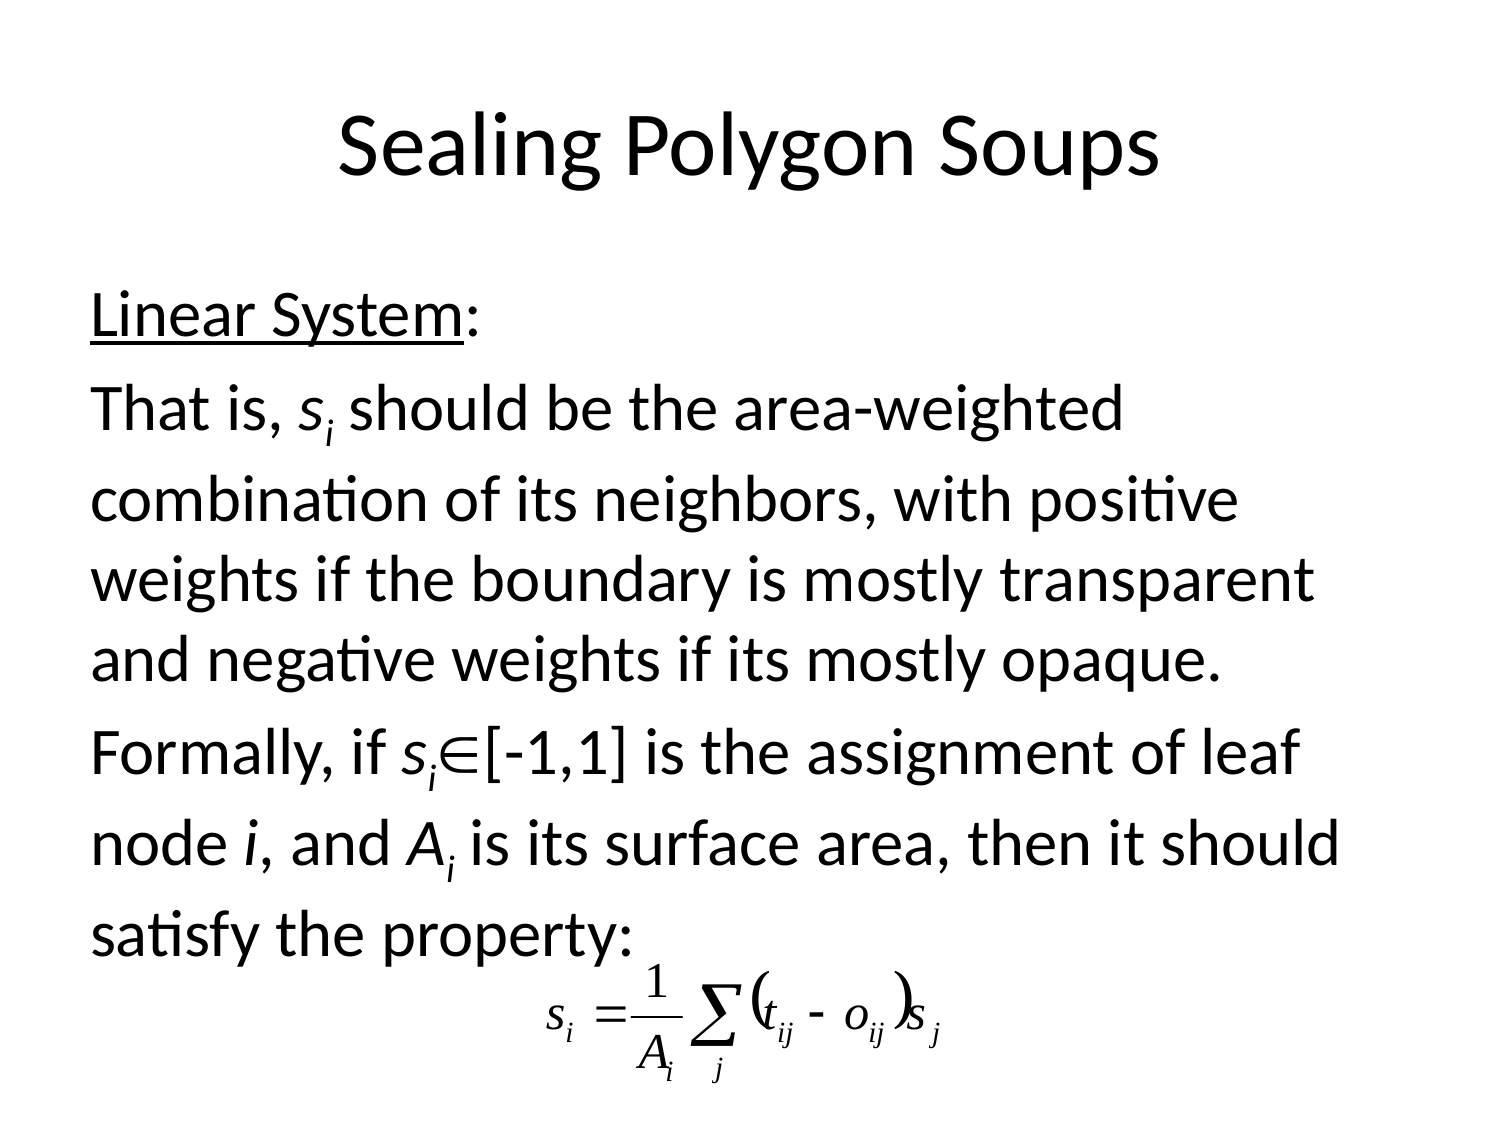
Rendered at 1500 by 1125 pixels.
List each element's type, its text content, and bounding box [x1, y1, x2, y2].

title Sealing Polygon Soups [75, 45, 1425, 233]
list Linear System: That is, si should be the area-weighted combination of its neighbors, with positive weights if the boundary is mostly transparent and negative weights if its mostly opaque. Formally, if si[-1,1] is the assignment of leaf node i, and Ai is its surface area, then it should satisfy the property: [75, 262, 1425, 1125]
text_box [537, 949, 958, 1093]
